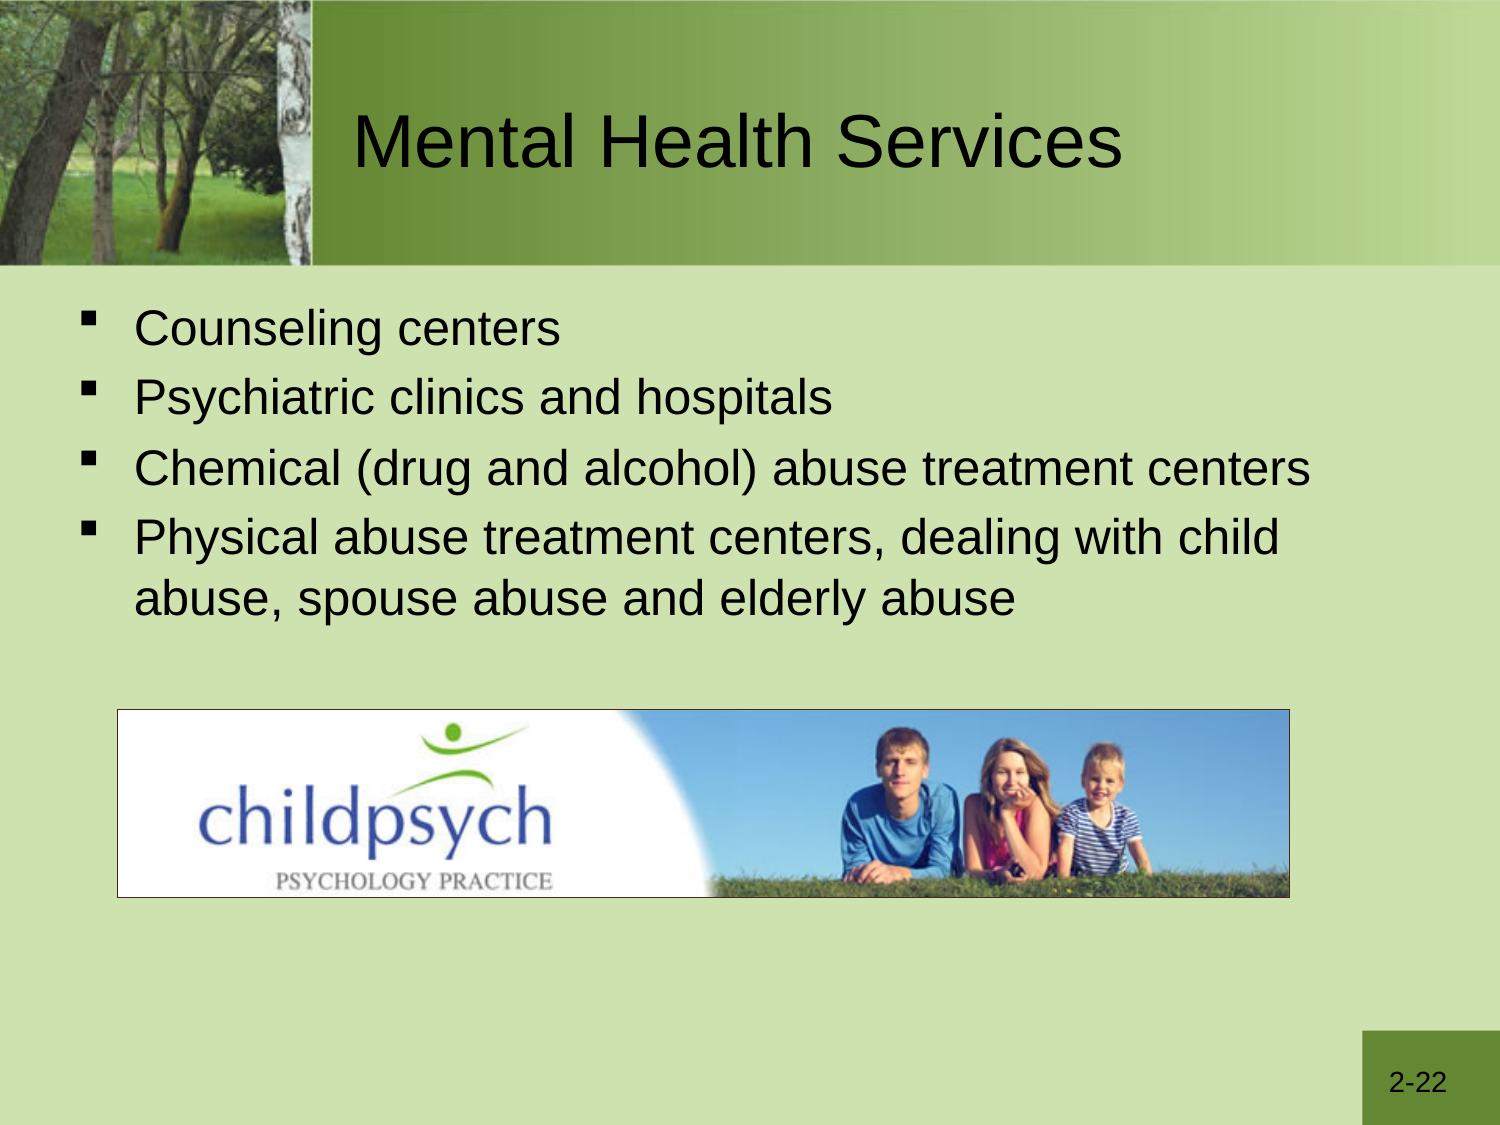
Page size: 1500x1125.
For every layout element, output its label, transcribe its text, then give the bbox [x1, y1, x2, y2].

title Mental Health Services [337, 24, 1438, 250]
slide_number 2-22 [1149, 1031, 1463, 1107]
list Counseling centers Psychiatric clinics and hospitals Chemical (drug and alcohol) abuse treatment centers Physical abuse treatment centers, dealing with child abuse, spouse abuse and elderly abuse [62, 287, 1375, 1000]
picture [0, 0, 1500, 1125]
